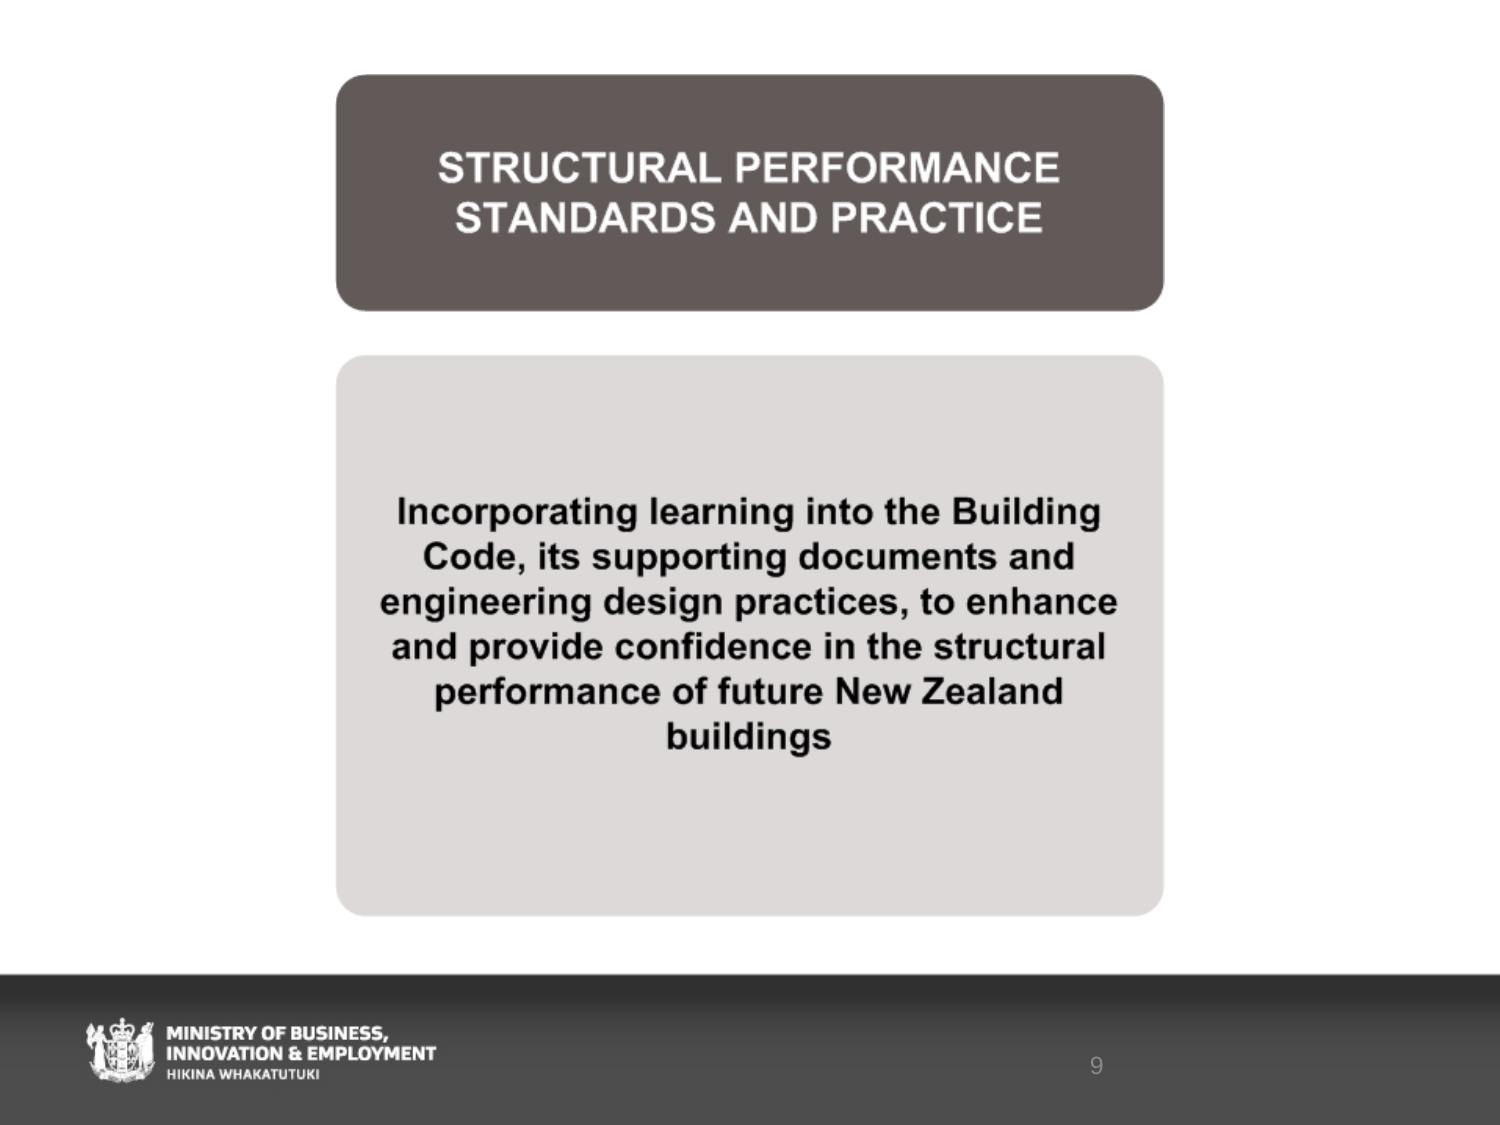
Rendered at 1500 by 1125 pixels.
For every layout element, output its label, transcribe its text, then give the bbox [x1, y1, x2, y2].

picture [0, 0, 1500, 1125]
slide_number 9 [1074, 1042, 1425, 1103]
